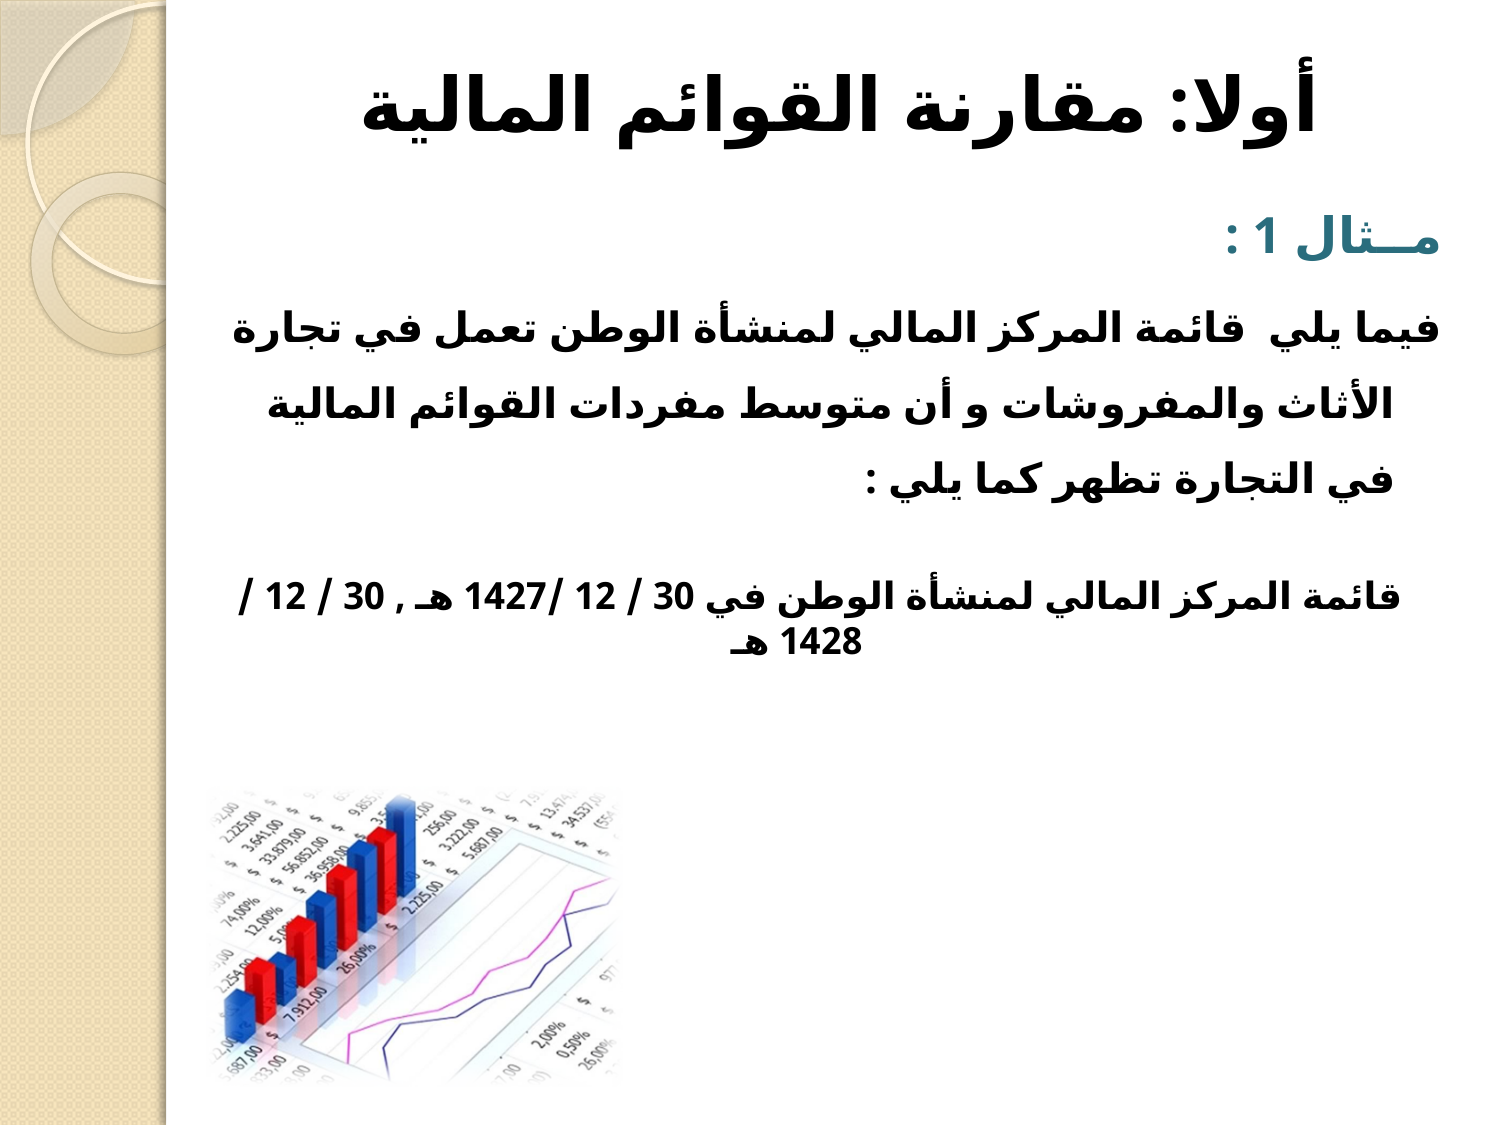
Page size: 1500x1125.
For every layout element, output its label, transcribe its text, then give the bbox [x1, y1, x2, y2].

title أولا: مقارنة القوائم المالية [206, 54, 1473, 149]
picture [206, 786, 624, 1089]
list مــثال 1 : فيما يلي قائمة المركز المالي لمنشأة الوطن تعمل في تجارة الأثاث والمفروشات و أن متوسط مفردات القوائم المالية في التجارة تظهر كما يلي : قائمة المركز المالي لمنشأة الوطن في 30 / 12 /1427 هـ , 30 / 12 / 1428 هـ [183, 196, 1471, 910]
